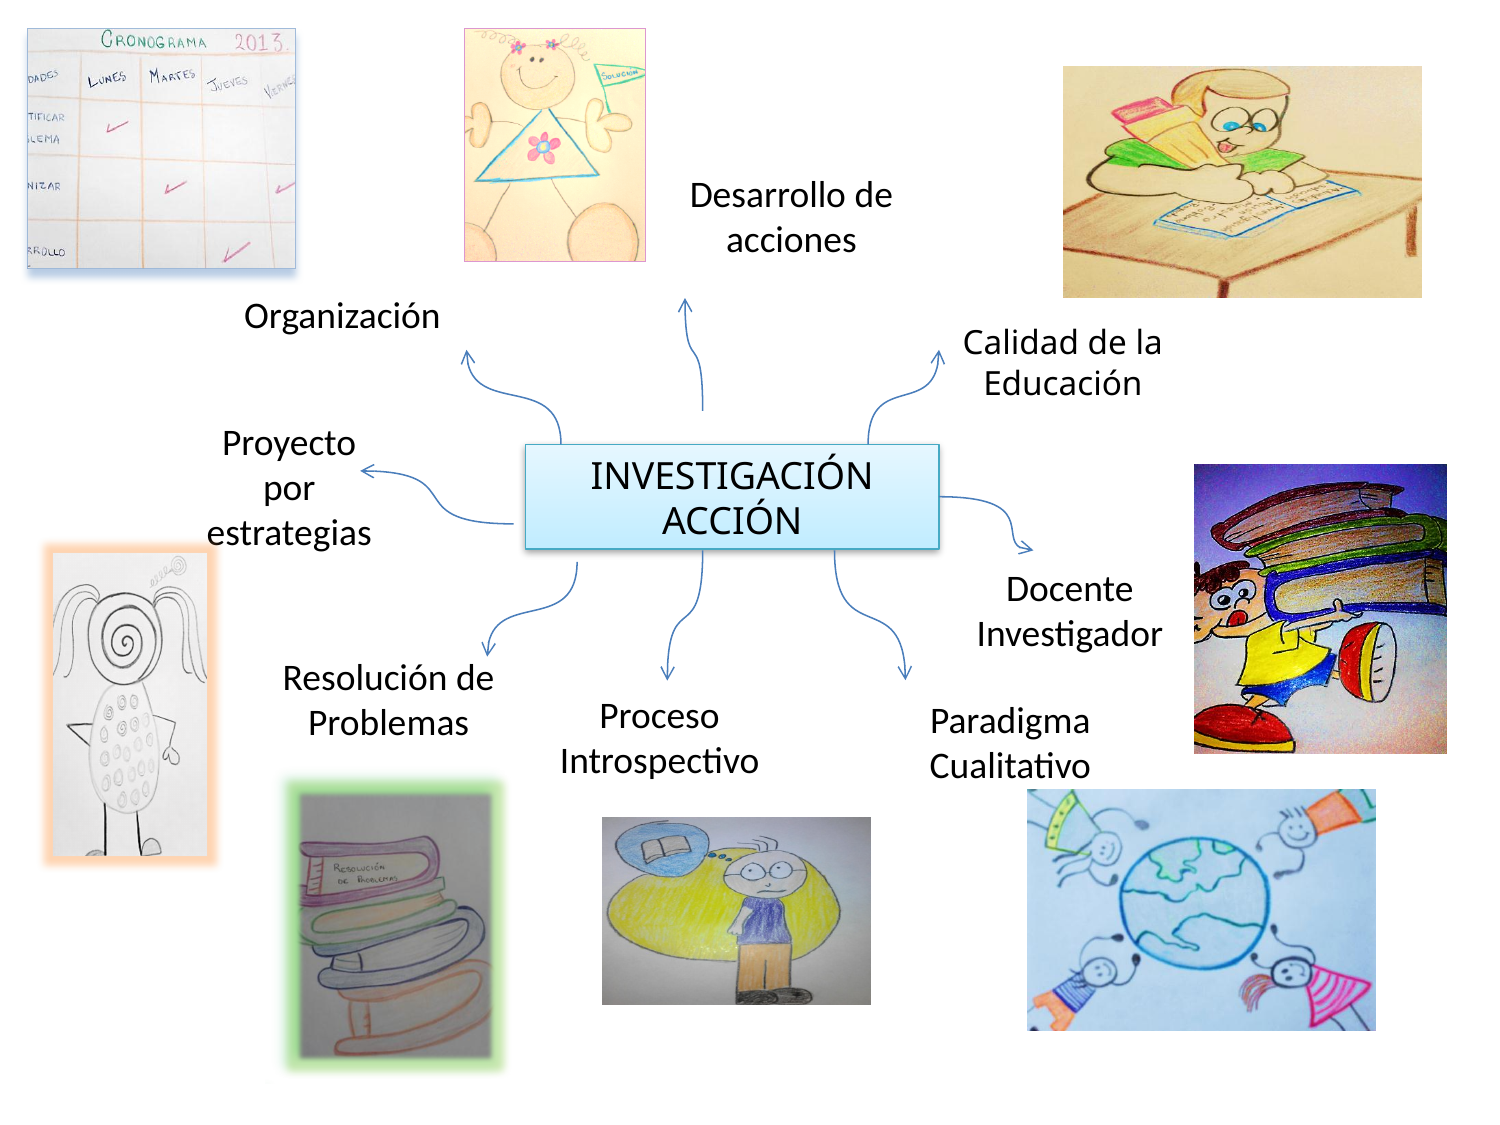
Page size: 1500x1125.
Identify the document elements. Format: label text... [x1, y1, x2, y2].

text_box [466, 349, 562, 445]
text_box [637, 345, 751, 364]
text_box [359, 470, 514, 525]
text_box Proceso Introspectivo [525, 683, 794, 789]
text_box Proyecto por estrategias [182, 410, 396, 561]
picture [295, 789, 496, 1064]
text_box Organización [218, 284, 467, 344]
text_box INVESTIGACIÓN ACCIÓN [525, 444, 940, 550]
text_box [938, 497, 1034, 551]
text_box Resolución de Problemas [287, 646, 530, 751]
picture [464, 27, 646, 262]
text_box Docente Investigador [945, 556, 1189, 661]
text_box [804, 579, 936, 651]
picture [1027, 789, 1377, 1032]
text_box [619, 597, 751, 634]
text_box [855, 361, 951, 433]
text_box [484, 564, 580, 655]
text_box Desarrollo de acciones [659, 162, 924, 267]
text_box Calidad de la Educación [938, 314, 1187, 409]
picture [602, 817, 872, 1005]
picture [27, 27, 296, 269]
picture [0, 626, 283, 783]
picture [1063, 66, 1423, 299]
picture [1194, 464, 1448, 755]
text_box Paradigma Cualitativo [896, 689, 1125, 794]
